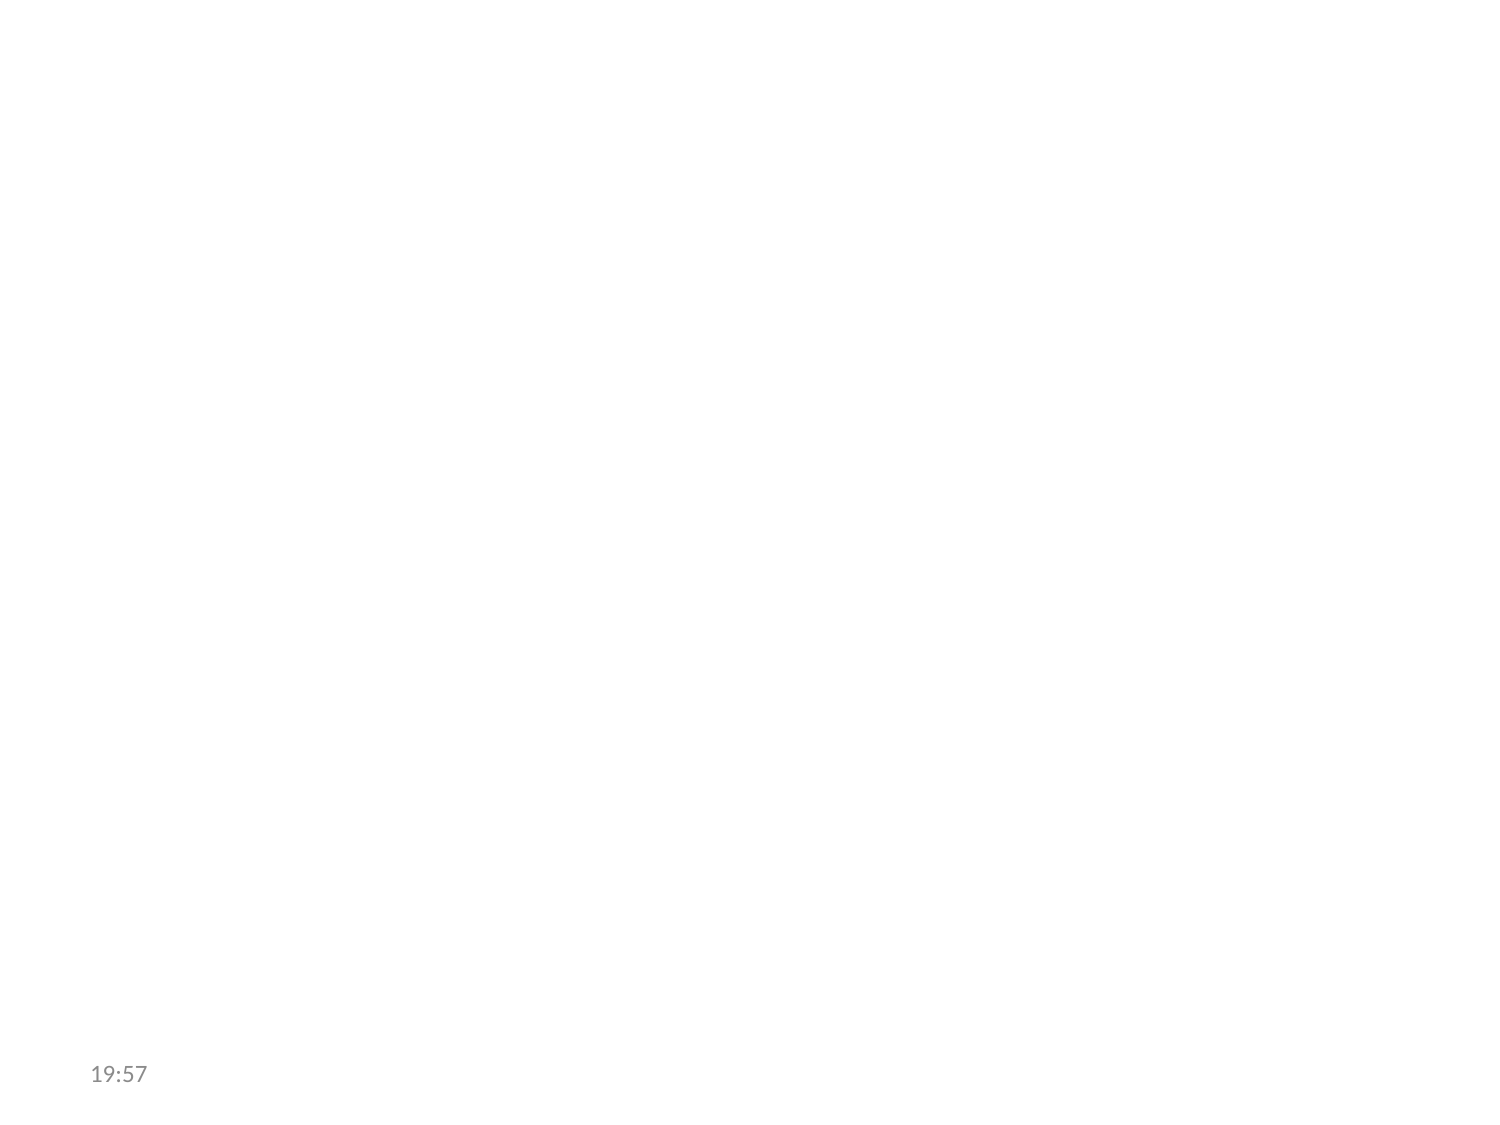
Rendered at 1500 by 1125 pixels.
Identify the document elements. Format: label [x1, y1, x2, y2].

slide_number [75, 1042, 425, 1103]
